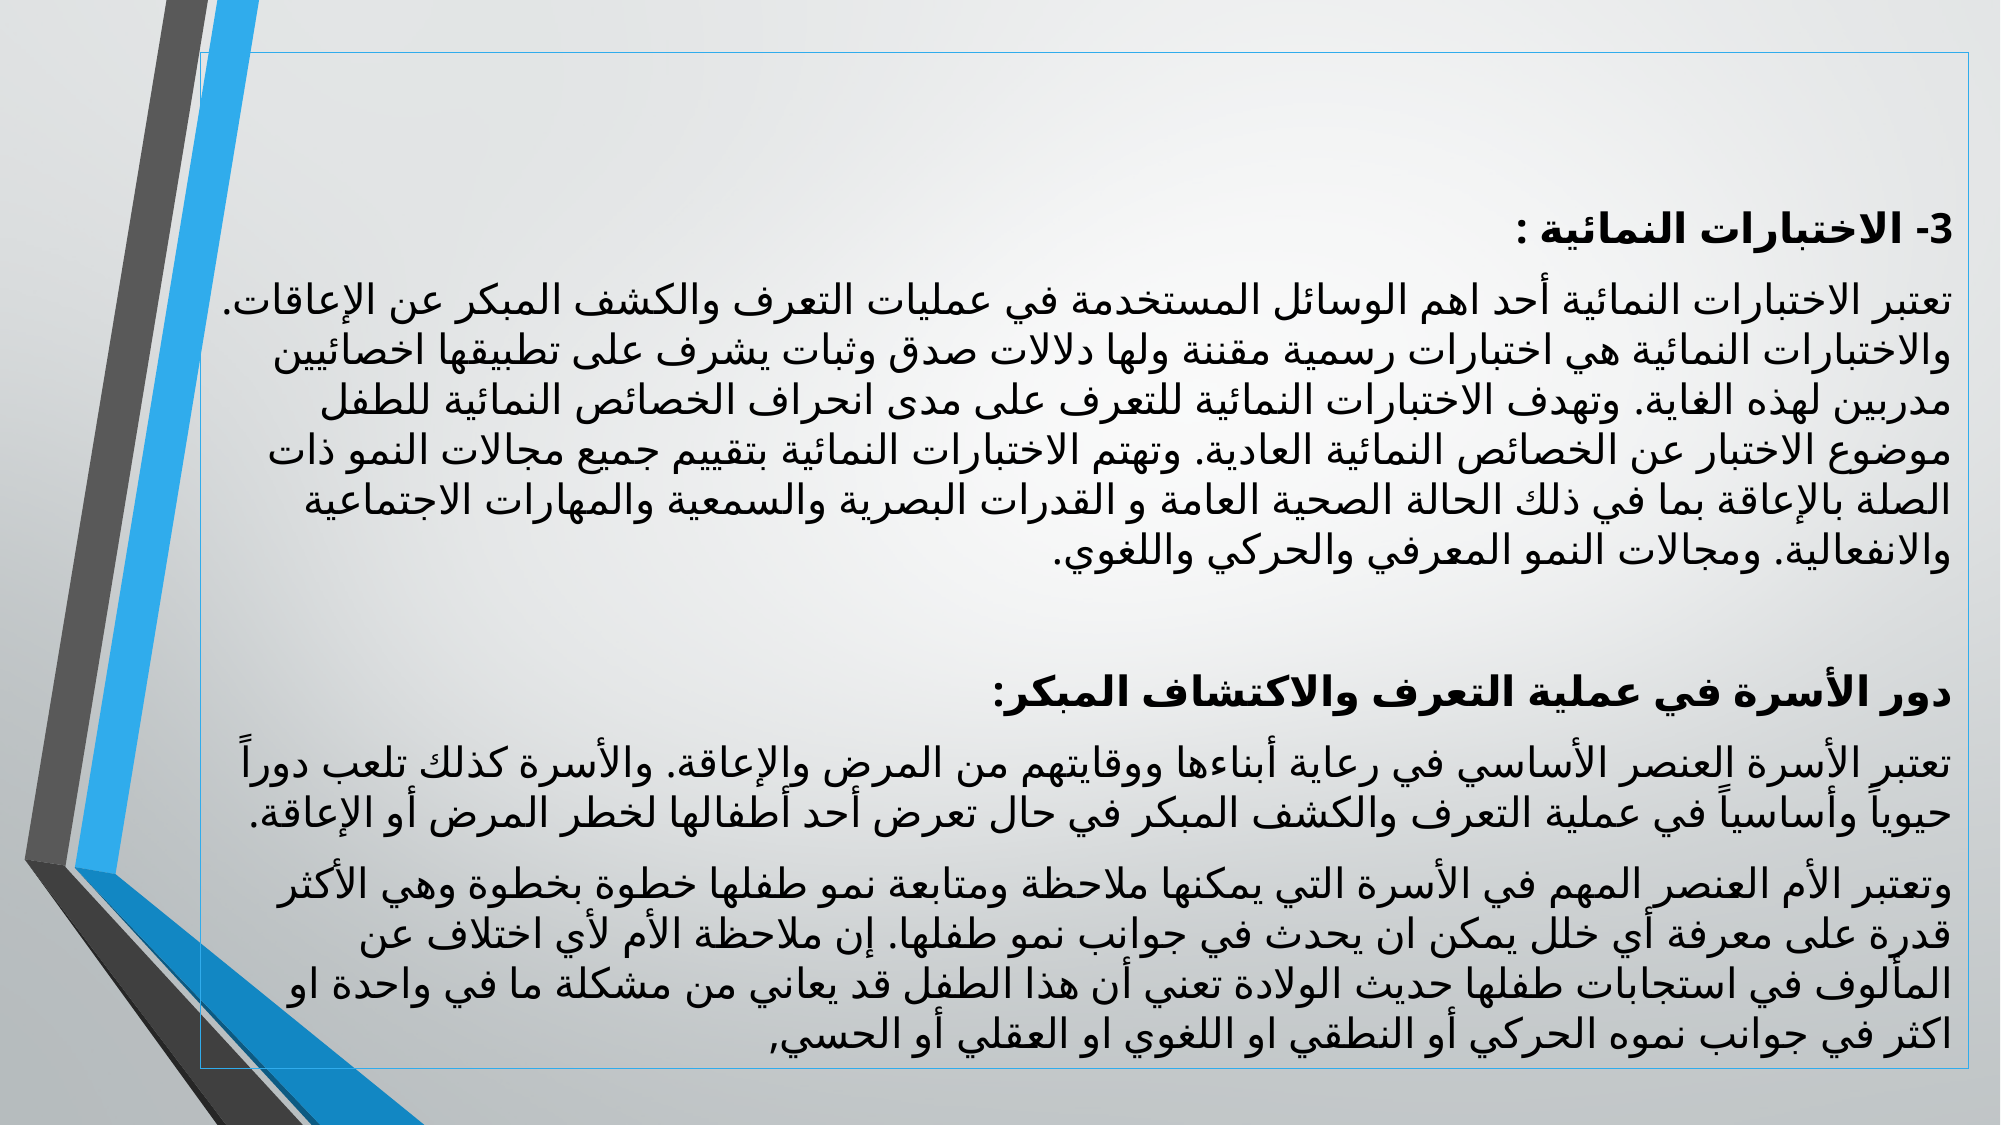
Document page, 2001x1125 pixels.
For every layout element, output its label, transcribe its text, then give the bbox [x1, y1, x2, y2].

list 3- الاختبارات النمائية : تعتبر الاختبارات النمائية أحد اهم الوسائل المستخدمة في عمليات التعرف والكشف المبكر عن الإعاقات. والاختبارات النمائية هي اختبارات رسمية مقننة ولها دلالات صدق وثبات يشرف على تطبيقها اخصائيين مدربين لهذه الغاية. وتهدف الاختبارات النمائية للتعرف على مدى انحراف الخصائص النمائية للطفل موضوع الاختبار عن الخصائص النمائية العادية. وتهتم الاختبارات النمائية بتقييم جميع مجالات النمو ذات الصلة بالإعاقة بما في ذلك الحالة الصحية العامة و القدرات البصرية والسمعية والمهارات الاجتماعية والانفعالية. ومجالات النمو المعرفي والحركي واللغوي. دور الأسرة في عملية التعرف والاكتشاف المبكر: تعتبر الأسرة العنصر الأساسي في رعاية أبناءها ووقايتهم من المرض والإعاقة. والأسرة كذلك تلعب دوراً حيوياً وأساسياً في عملية التعرف والكشف المبكر في حال تعرض أحد أطفالها لخطر المرض أو الإعاقة. وتعتبر الأم العنصر المهم في الأسرة التي يمكنها ملاحظة ومتابعة نمو طفلها خطوة بخطوة وهي الأكثر قدرة على معرفة أي خلل يمكن ان يحدث في جوانب نمو طفلها. إن ملاحظة الأم لأي اختلاف عن المألوف في استجابات طفلها حديث الولادة تعني أن هذا الطفل قد يعاني من مشكلة ما في واحدة او اكثر في جوانب نموه الحركي أو النطقي او اللغوي او العقلي أو الحسي, [200, 52, 1969, 1069]
